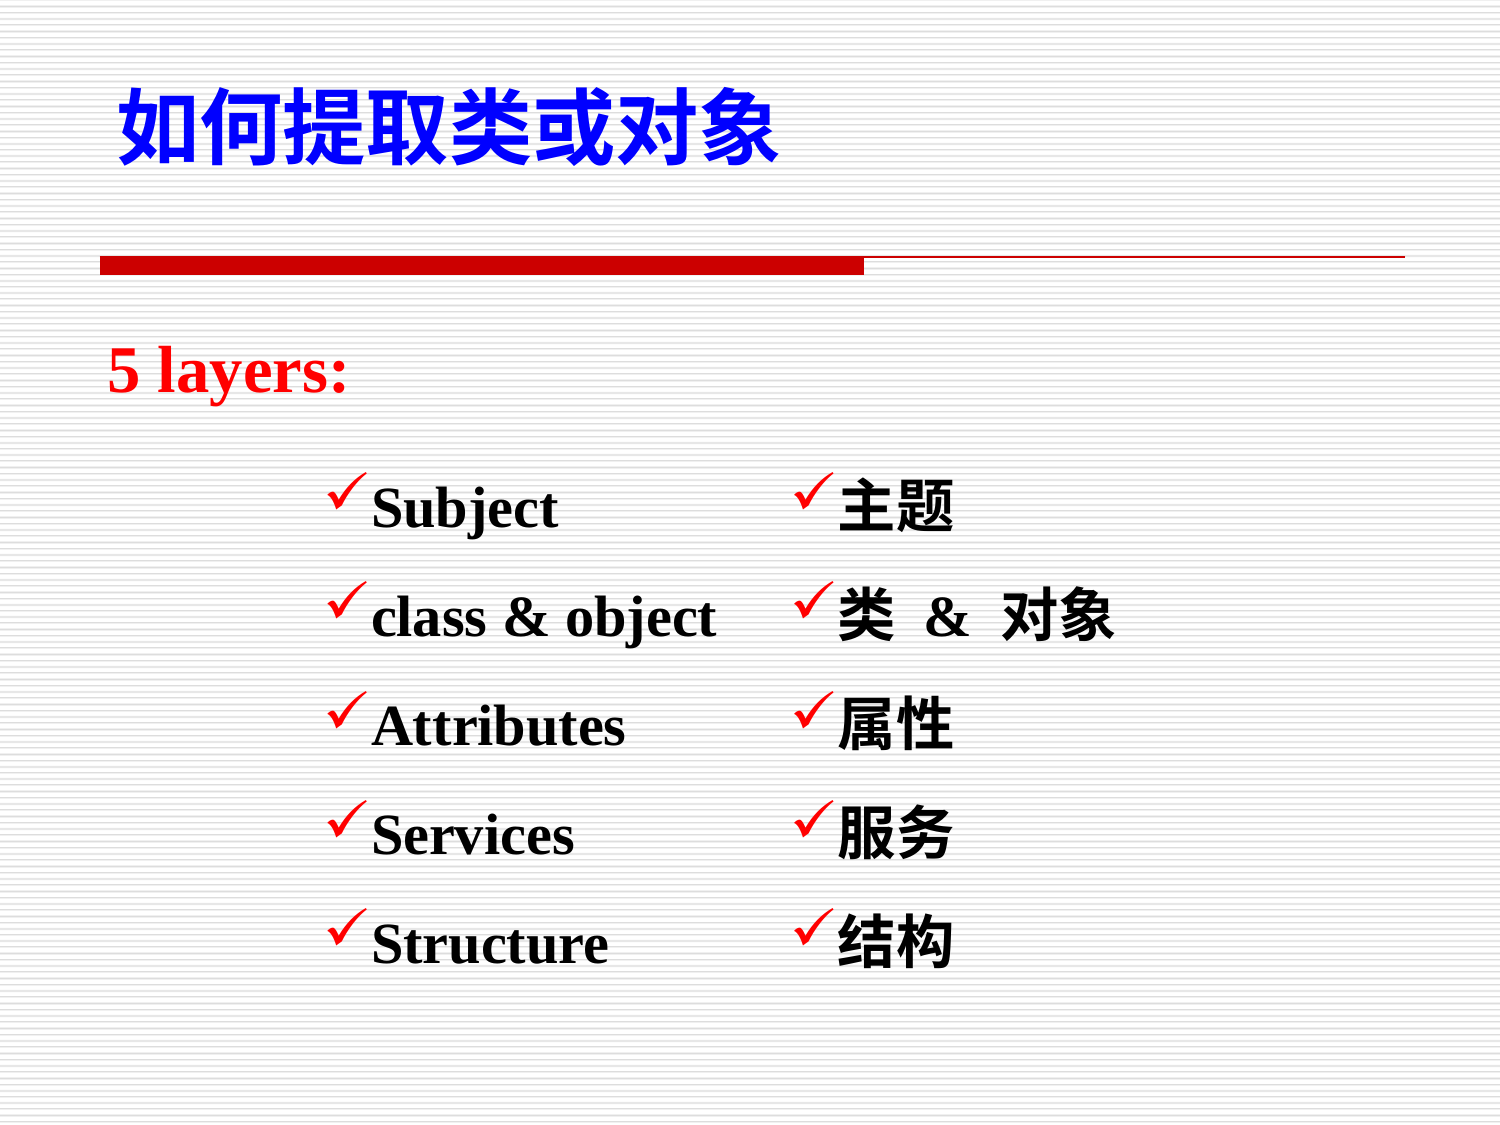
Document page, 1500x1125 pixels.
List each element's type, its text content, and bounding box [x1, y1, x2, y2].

text_box Subject class & object Attributes Services Structure [308, 437, 733, 983]
text_box 5 layers: [107, 326, 603, 407]
text_box 主题 类 & 对象 属性 服务 结构 [774, 437, 1132, 983]
picture [0, 0, 1500, 1125]
text_box 如何提取类或对象 [116, 75, 802, 176]
